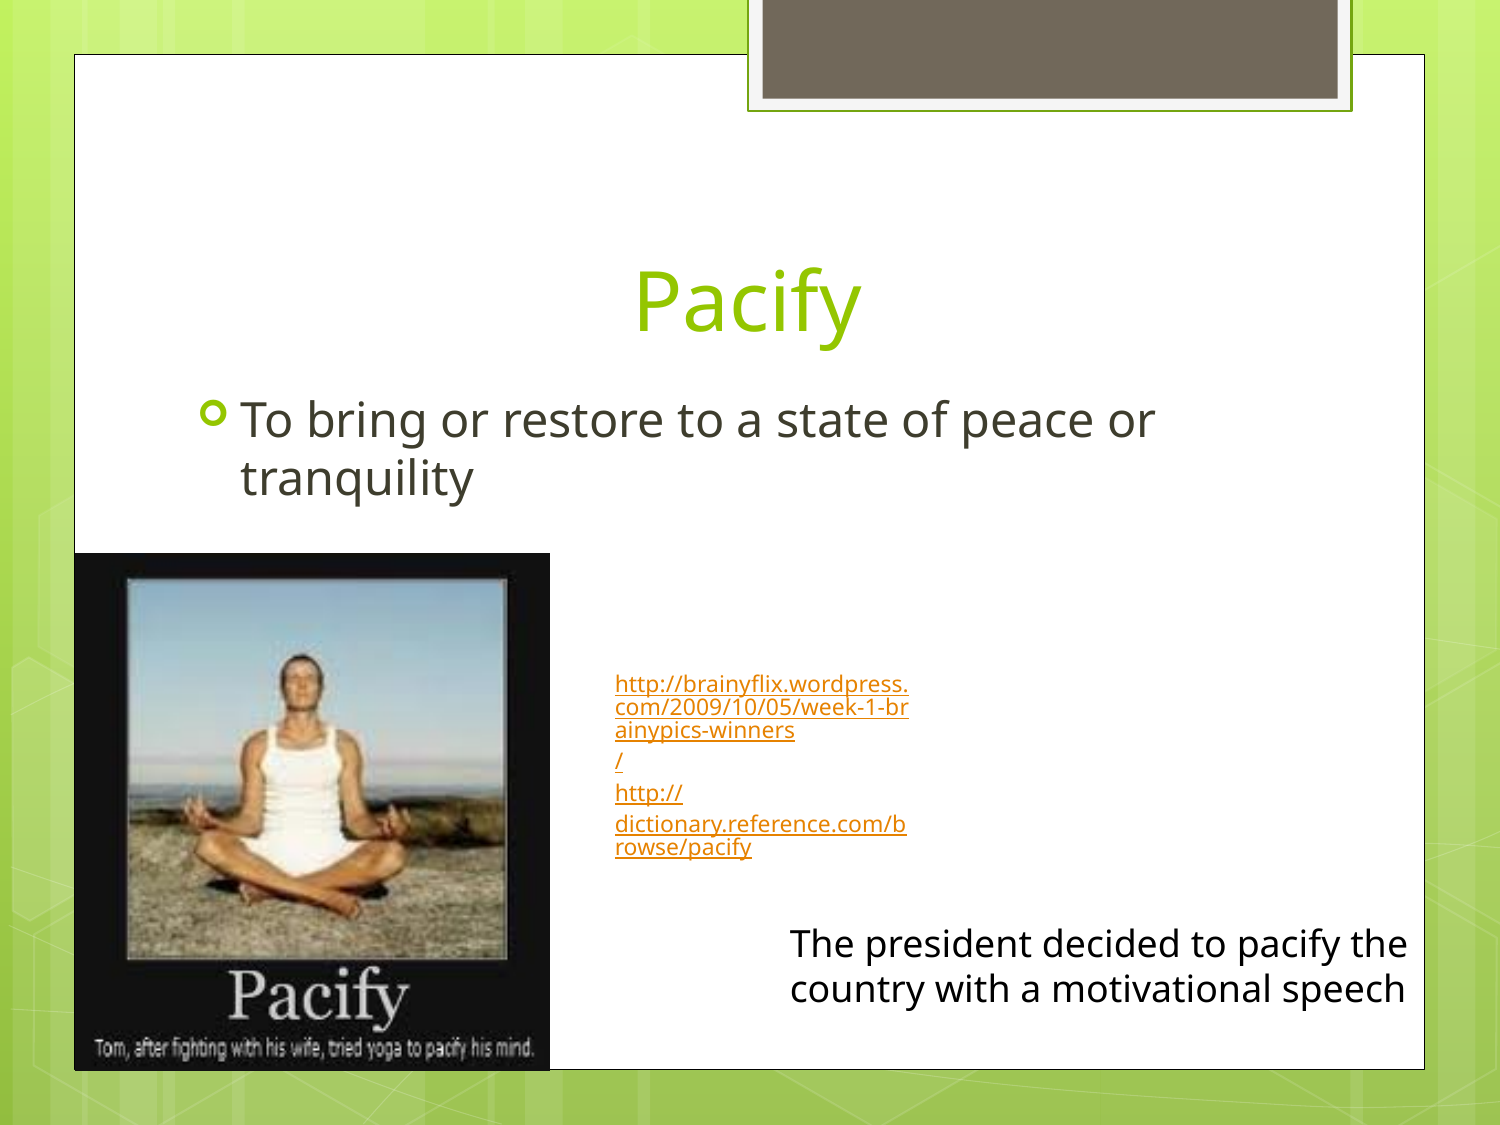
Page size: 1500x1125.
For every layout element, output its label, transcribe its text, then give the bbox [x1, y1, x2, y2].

text_box http://brainyflix.wordpress.com/2009/10/05/week-1-brainypics-winners/ http://dictionary.reference.com/browse/pacify [600, 662, 925, 830]
picture [74, 552, 551, 1071]
title Pacify [171, 168, 1324, 357]
text_box The president decided to pacify the country with a motivational speech [774, 912, 1425, 1018]
list To bring or restore to a state of peace or tranquility [171, 381, 1283, 513]
